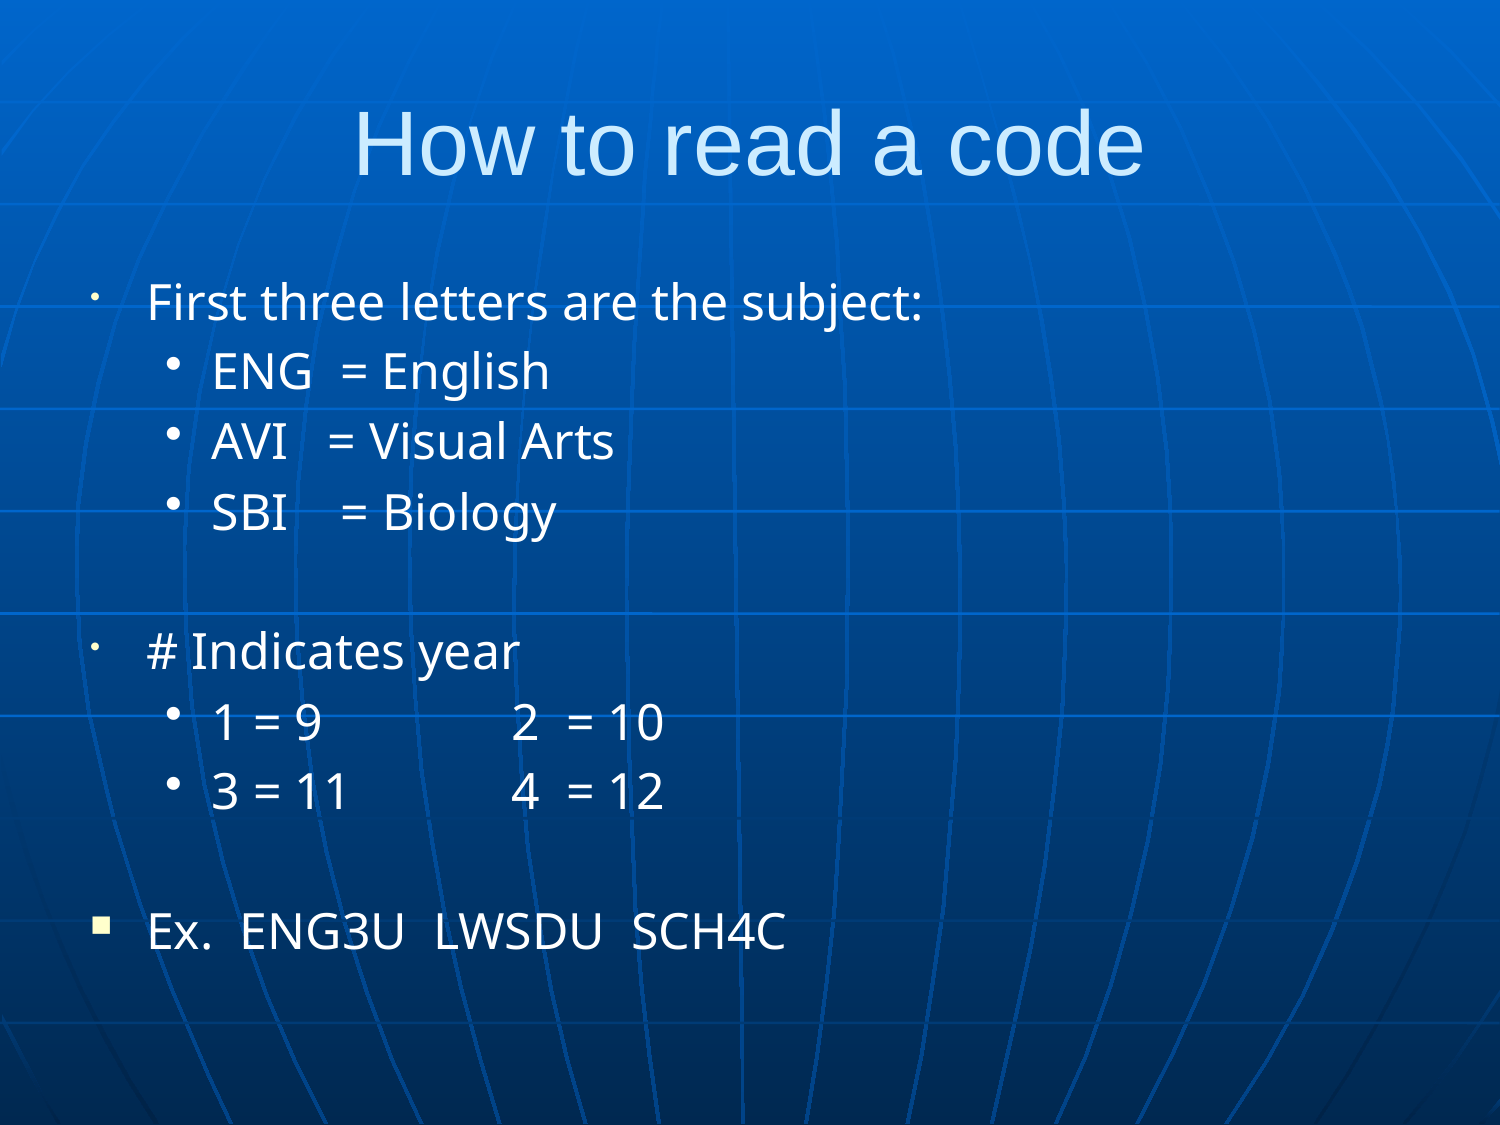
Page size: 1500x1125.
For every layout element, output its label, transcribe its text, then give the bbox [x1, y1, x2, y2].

title How to read a code [74, 45, 1426, 233]
list First three letters are the subject: ENG = English AVI = Visual Arts SBI = Biology # Indicates year 1 = 9 2 = 10 3 = 11 4 = 12 Ex. ENG3U LWSDU SCH4C [74, 262, 1426, 1006]
